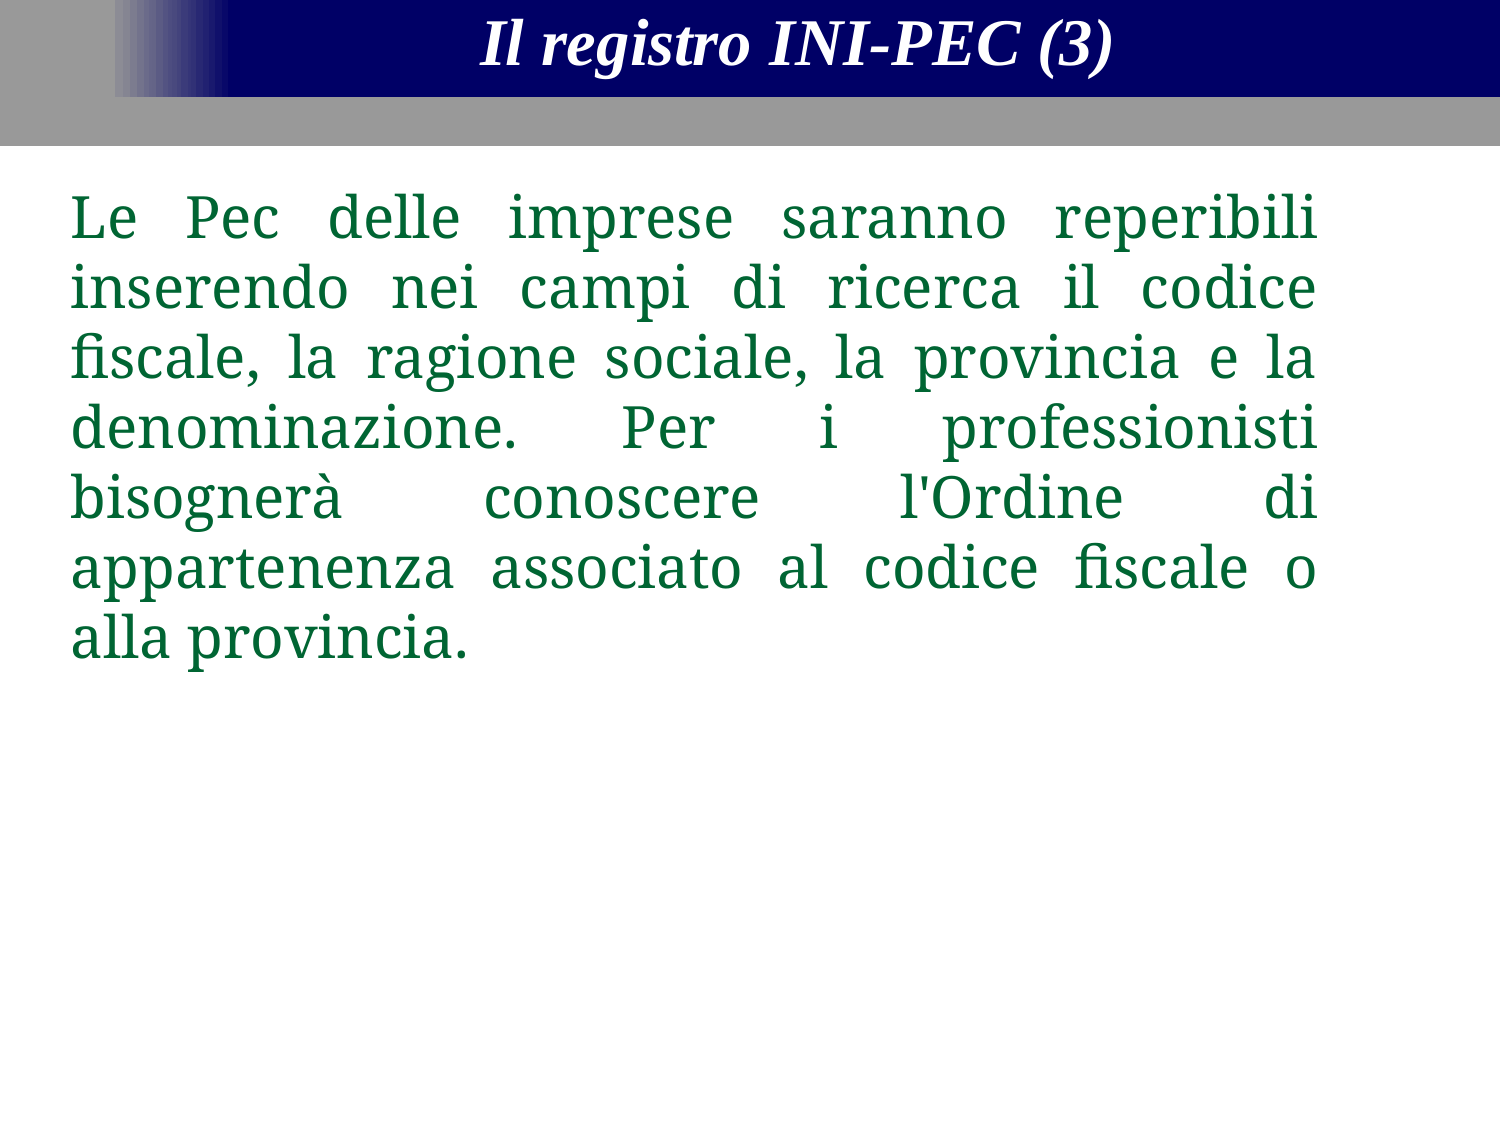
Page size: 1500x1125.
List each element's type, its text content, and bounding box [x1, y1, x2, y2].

picture [0, 0, 1500, 1125]
text_box Le Pec delle imprese saranno reperibili inserendo nei campi di ricerca il codice fiscale, la ragione sociale, la provincia e la denominazione. Per i professionisti bisognerà conoscere l'Ordine di appartenenza associato al codice fiscale o alla provincia. [56, 172, 1334, 748]
text_box Il registro INI-PEC (3) [93, 0, 1500, 129]
